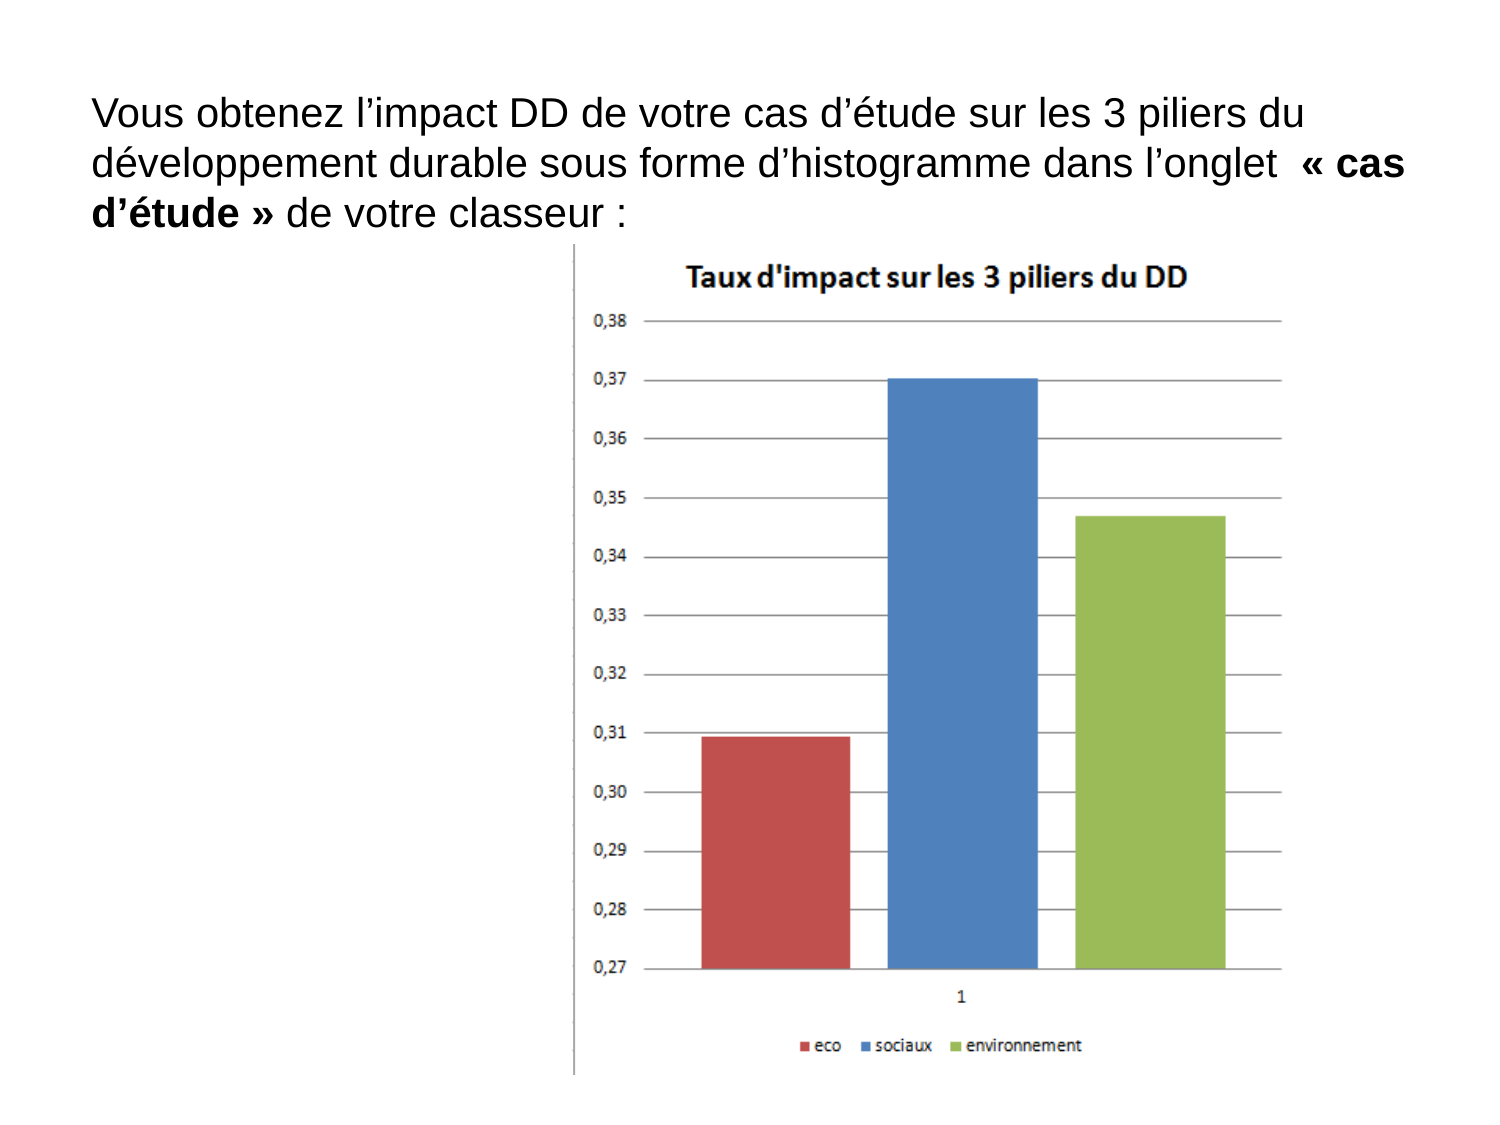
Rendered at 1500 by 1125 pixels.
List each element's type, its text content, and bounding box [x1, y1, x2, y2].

picture [572, 244, 1302, 1075]
text_box Vous obtenez l’impact DD de votre cas d’étude sur les 3 piliers du développement durable sous forme d’histogramme dans l’onglet « cas d’étude » de votre classeur : [76, 78, 1459, 243]
